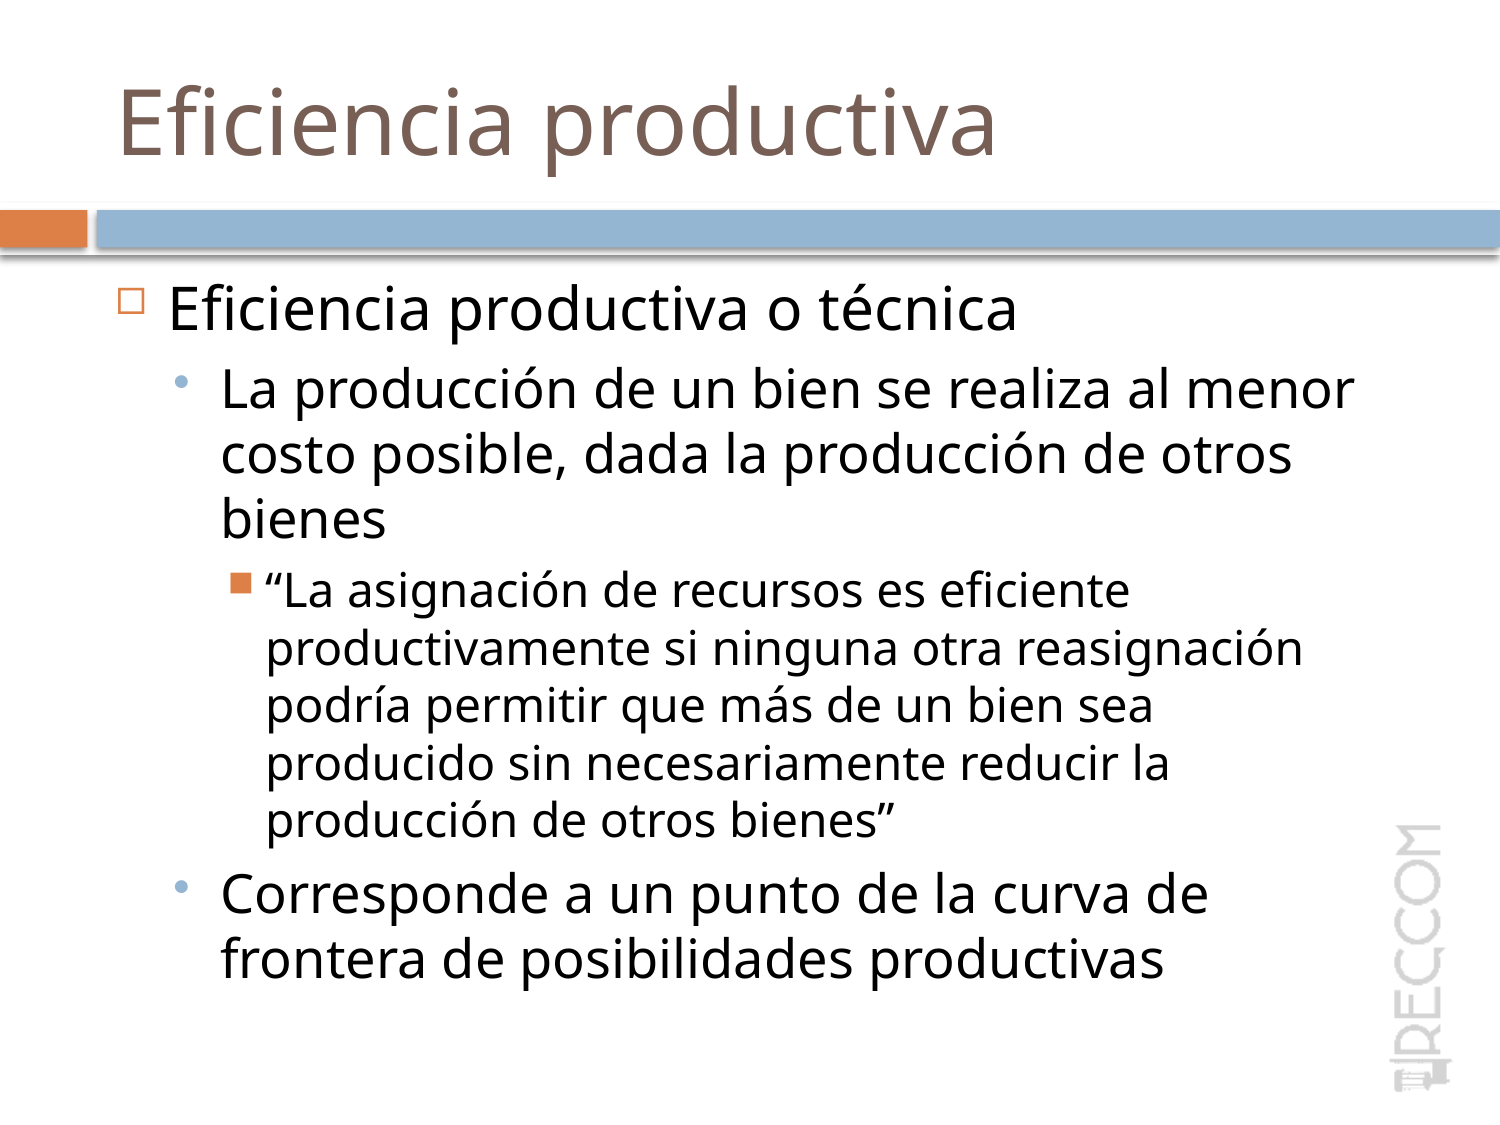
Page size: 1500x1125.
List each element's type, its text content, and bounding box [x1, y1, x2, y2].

title Eficiencia productiva [100, 37, 1438, 200]
list Eficiencia productiva o técnica La producción de un bien se realiza al menor costo posible, dada la producción de otros bienes “La asignación de recursos es eficiente productivamente si ninguna otra reasignación podría permitir que más de un bien sea producido sin necesariamente reducir la producción de otros bienes” Corresponde a un punto de la curva de frontera de posibilidades productivas [100, 262, 1400, 1000]
